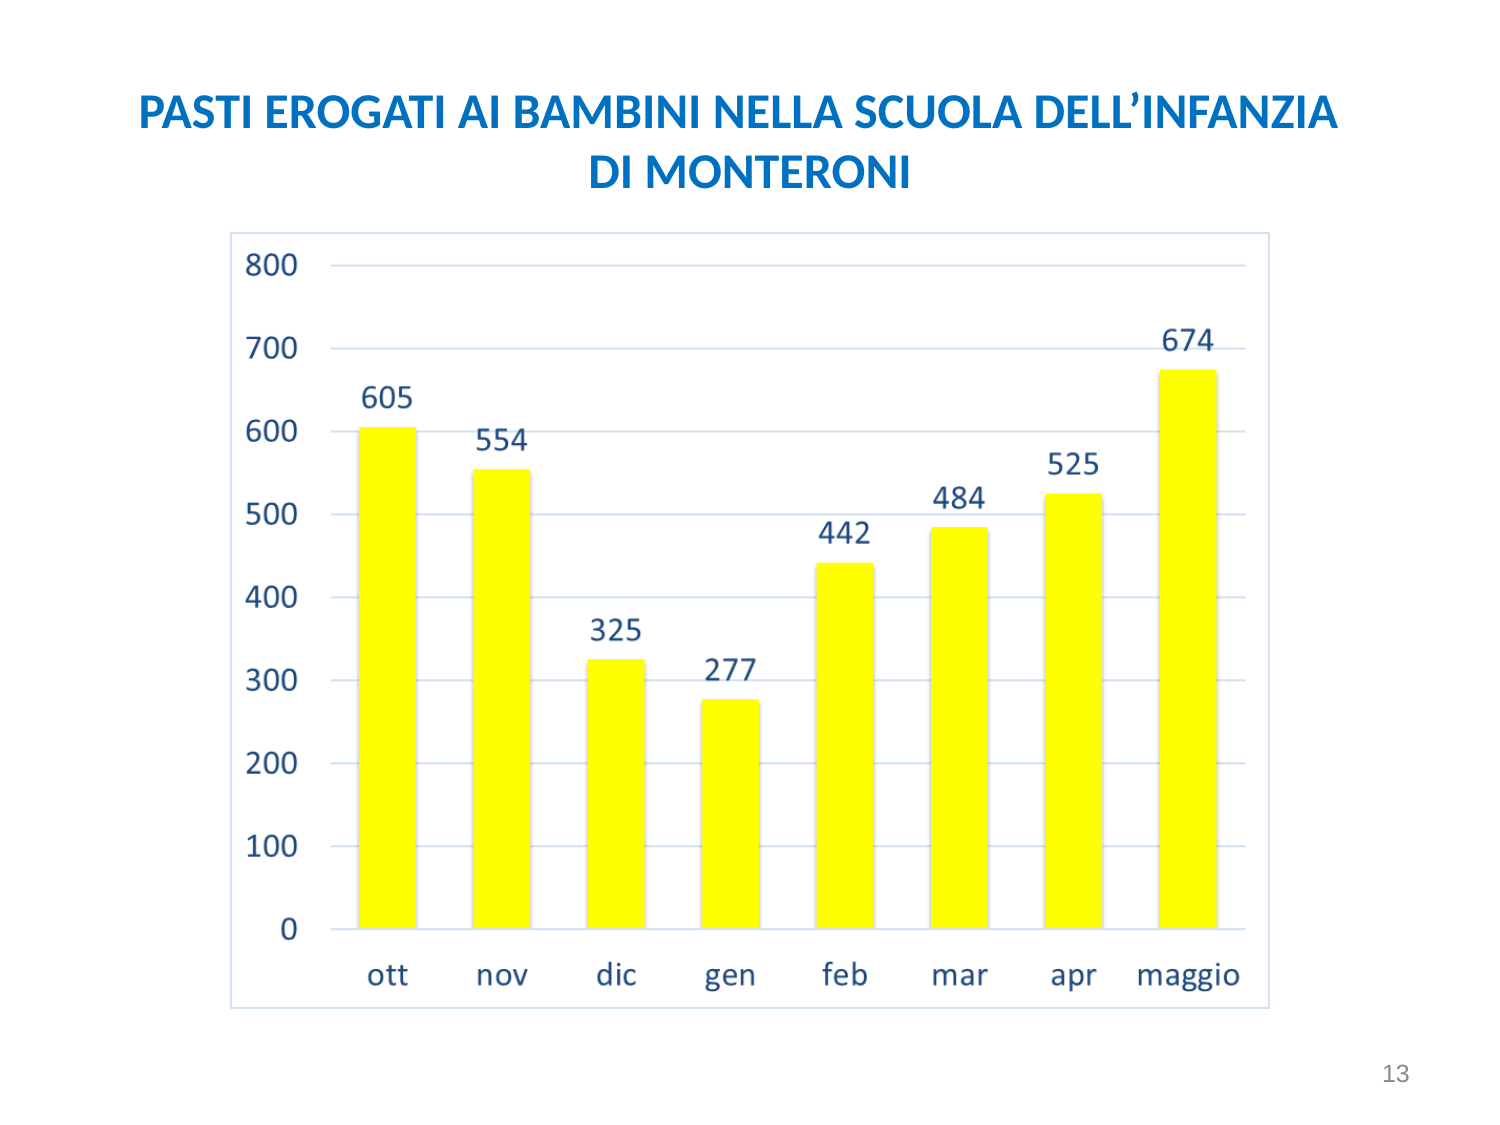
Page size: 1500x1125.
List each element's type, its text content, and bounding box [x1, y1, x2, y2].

picture [230, 232, 1270, 1009]
title PASTI EROGATI AI BAMBINI NELLA SCUOLA DELL’INFANZIA DI MONTERONI [75, 45, 1425, 233]
text_box 13 [1074, 1042, 1425, 1103]
